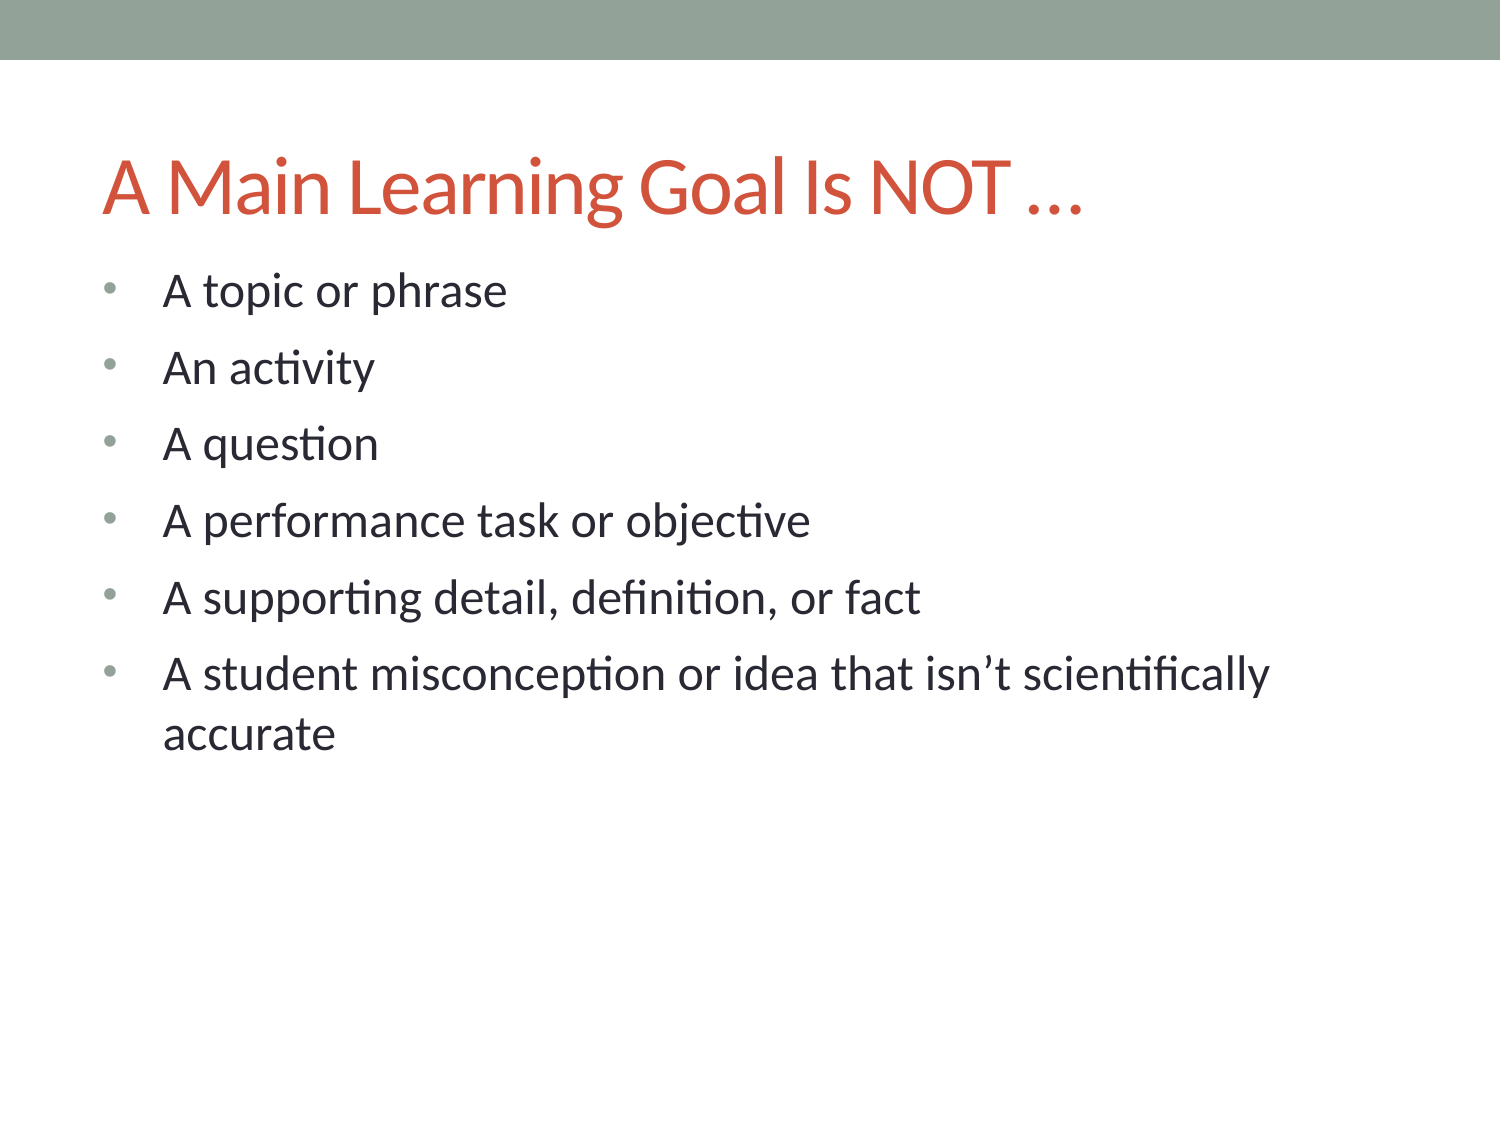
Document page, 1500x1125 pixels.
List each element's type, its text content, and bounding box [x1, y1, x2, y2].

title A Main Learning Goal Is NOT … [87, 87, 1425, 249]
list A topic or phrase An activity A question A performance task or objective A supporting detail, definition, or fact A student misconception or idea that isn’t scientifically accurate [87, 249, 1438, 1038]
